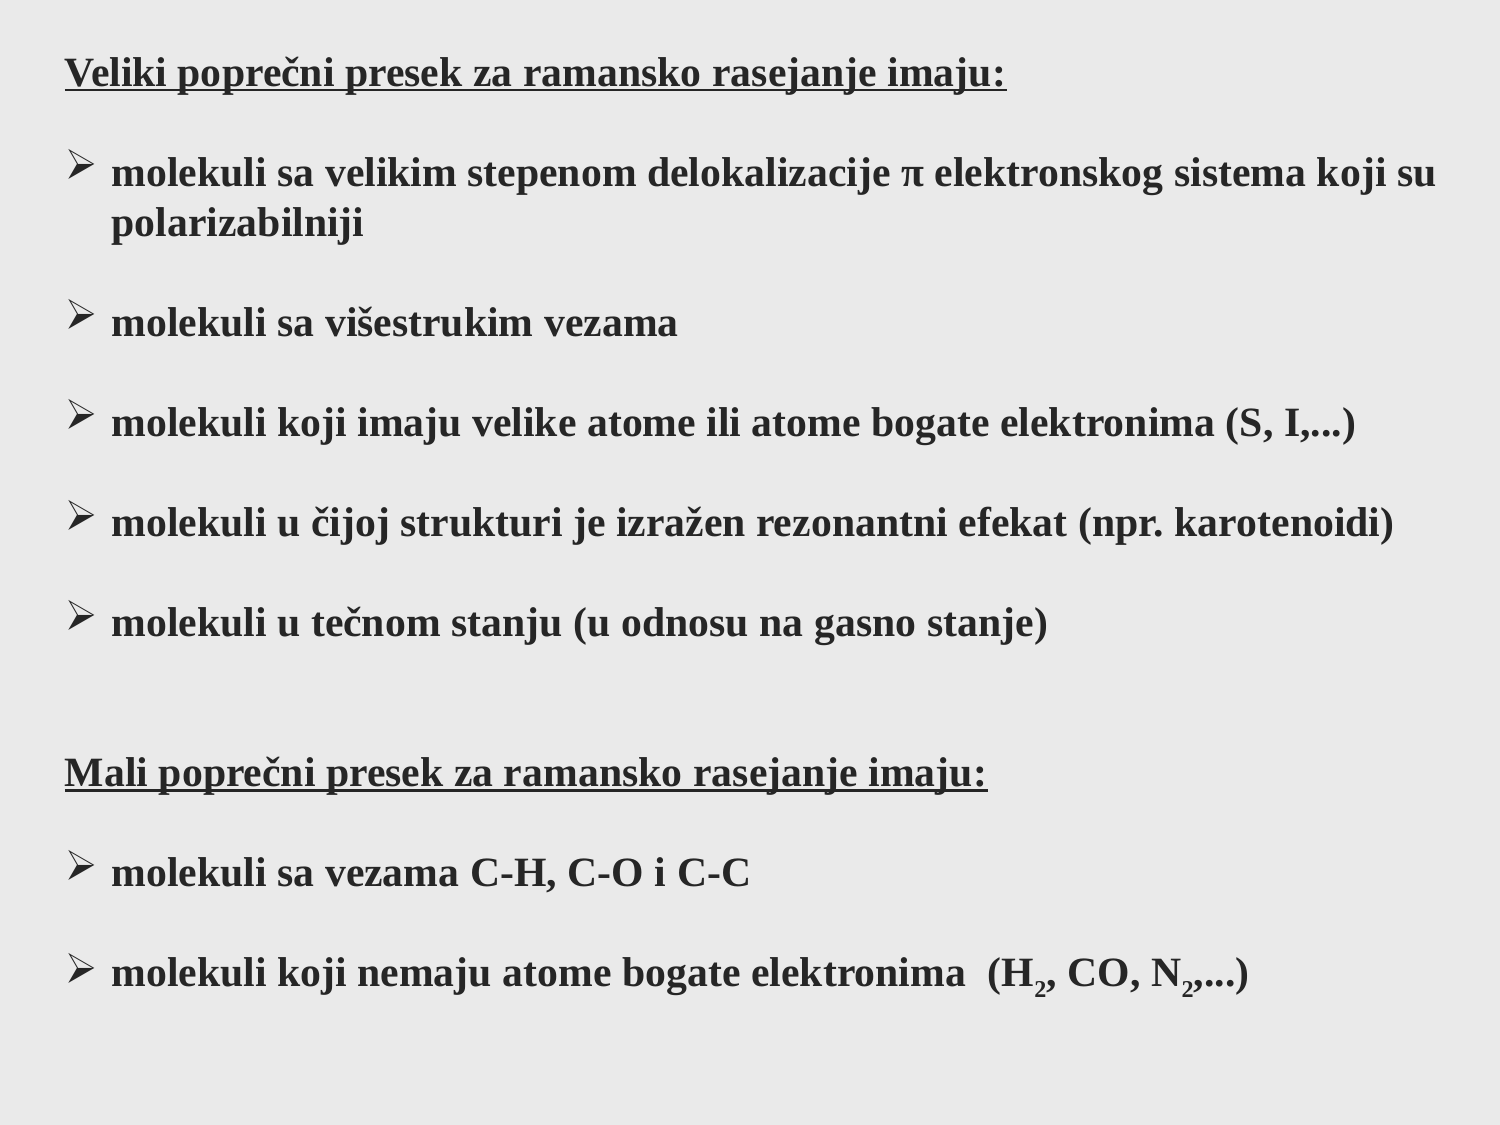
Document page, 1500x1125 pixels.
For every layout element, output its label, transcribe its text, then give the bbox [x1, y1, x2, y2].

text_box Veliki poprečni presek za ramansko rasejanje imaju: molekuli sa velikim stepenom delokalizacije π elektronskog sistema koji su polarizabilniji molekuli sa višestrukim vezama molekuli koji imaju velike atome ili atome bogate elektronima (S, I,...) molekuli u čijoj strukturi je izražen rezonantni efekat (npr. karotenoidi) molekuli u tečnom stanju (u odnosu na gasno stanje) Mali poprečni presek za ramansko rasejanje imaju: molekuli sa vezama C-H, C-O i C-C molekuli koji nemaju atome bogate elektronima (H2, CO, N2,...) [49, 37, 1463, 1010]
